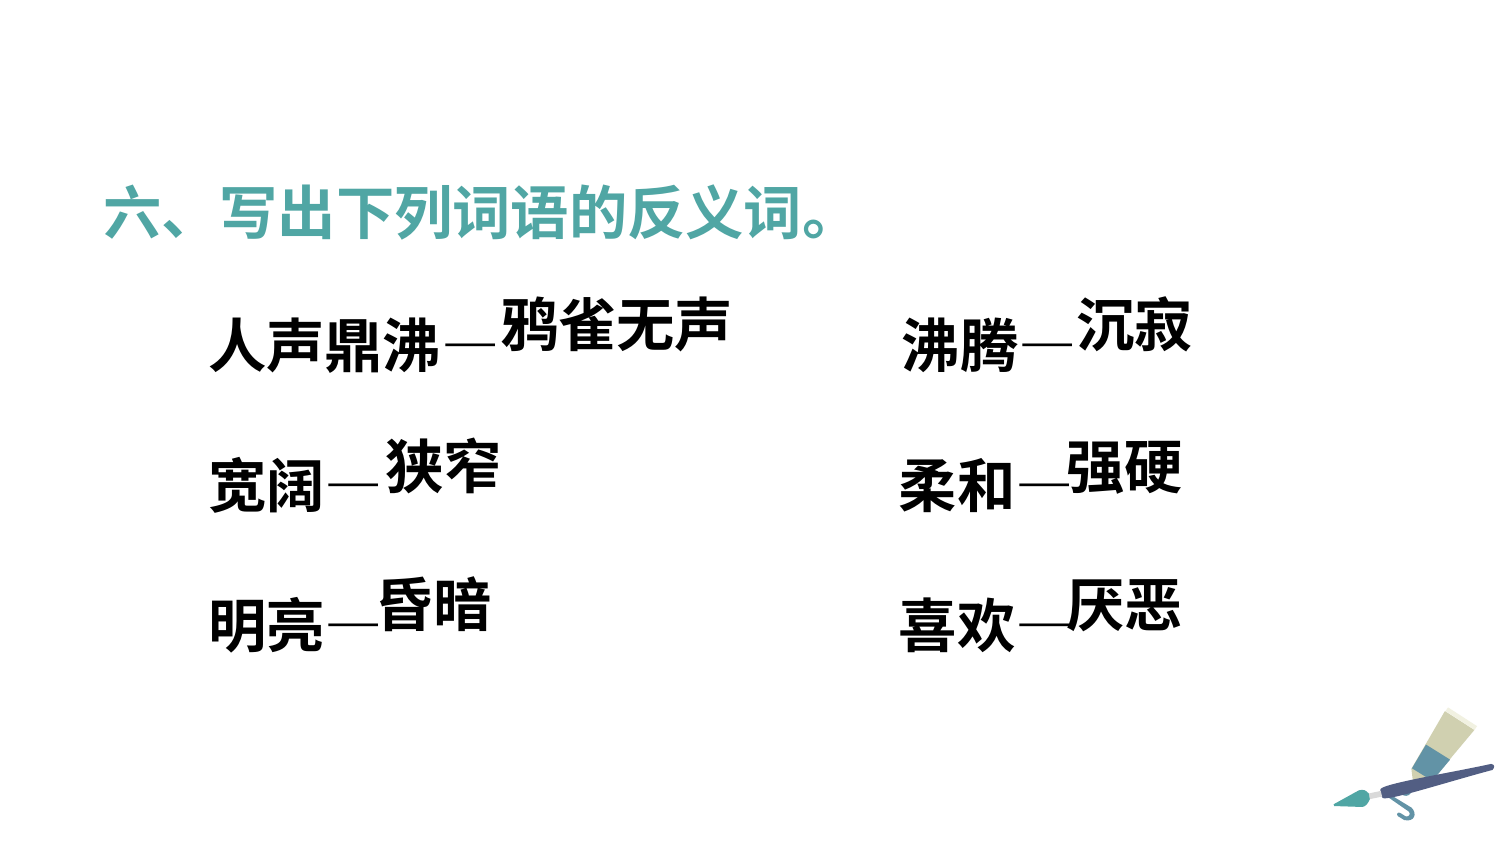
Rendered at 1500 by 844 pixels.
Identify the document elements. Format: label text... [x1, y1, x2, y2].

text_box 沉寂 [1061, 280, 1208, 365]
text_box 狭窄 [370, 422, 518, 508]
text_box 鸦雀无声 [485, 280, 749, 365]
text_box 厌恶 [1051, 560, 1198, 646]
text_box 昏暗 [360, 560, 507, 646]
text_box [1358, 708, 1481, 844]
text_box 强硬 [1051, 422, 1198, 508]
text_box 六、写出下列词语的反义词。 [88, 134, 916, 254]
text_box 人声鼎沸— 沸腾— 宽阔— 柔和— 明亮— 喜欢— [193, 232, 1500, 667]
